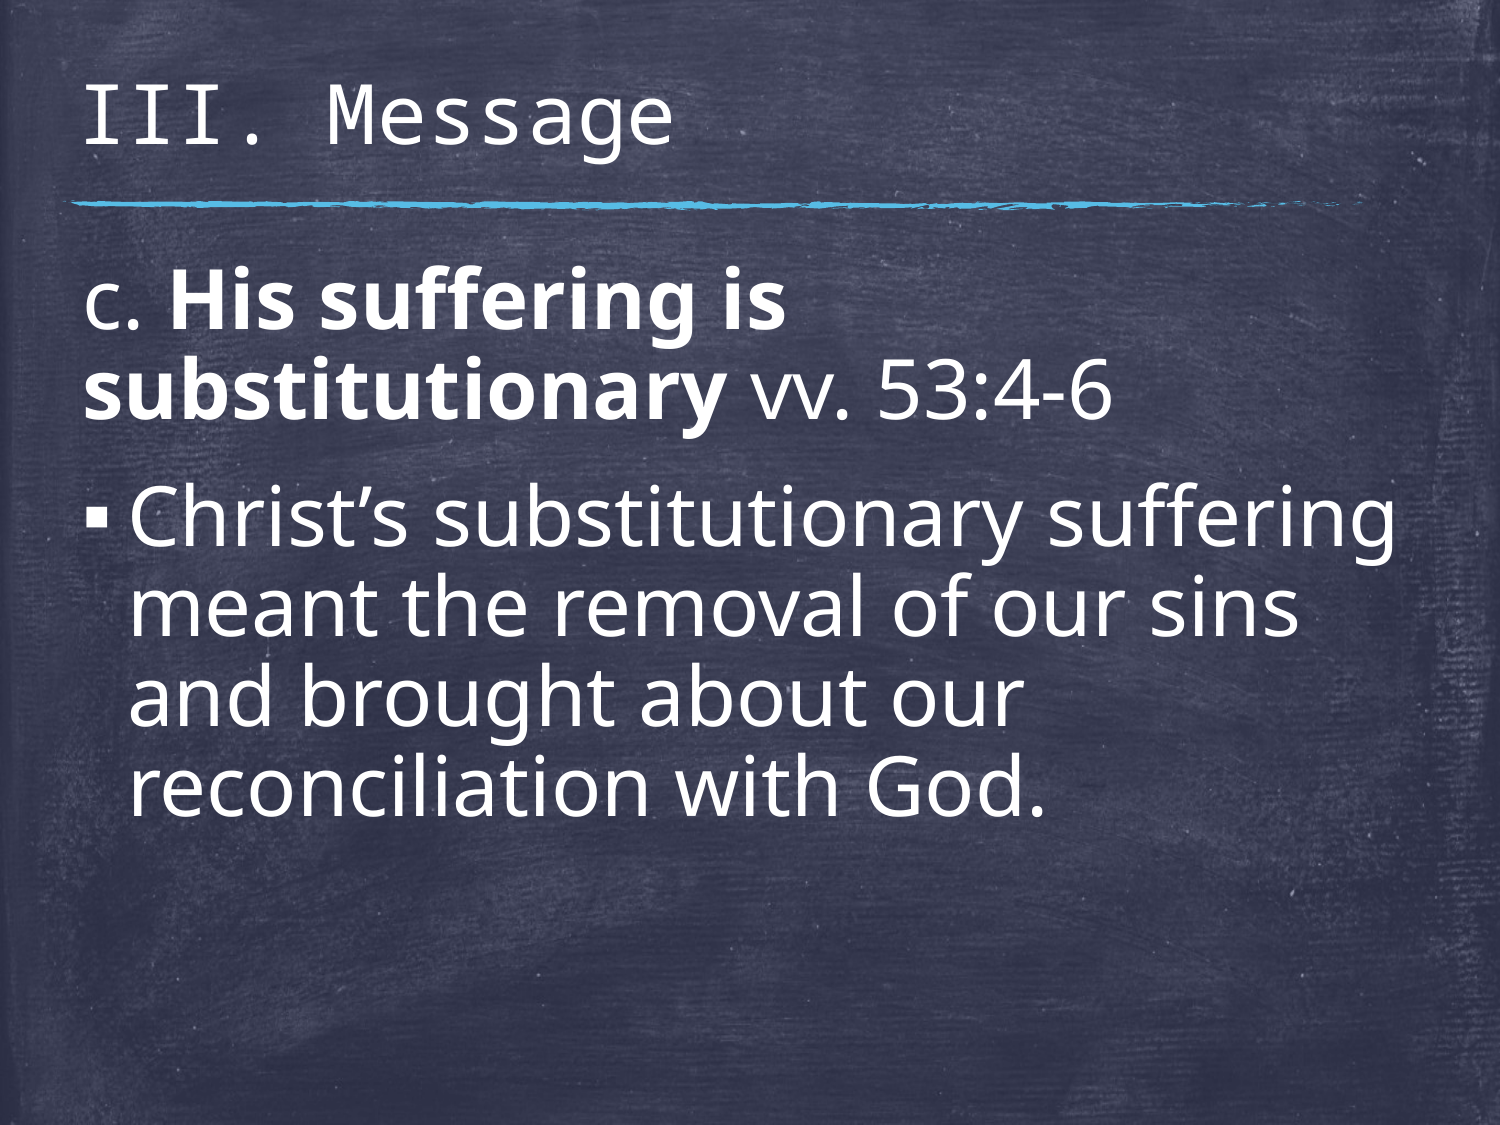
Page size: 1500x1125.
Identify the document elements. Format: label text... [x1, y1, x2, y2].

list c. His suffering is substitutionary vv. 53:4-6 Christ’s substitutionary suffering meant the removal of our sins and brought about our reconciliation with God. [67, 249, 1468, 1125]
title III. Message [62, 0, 1298, 171]
